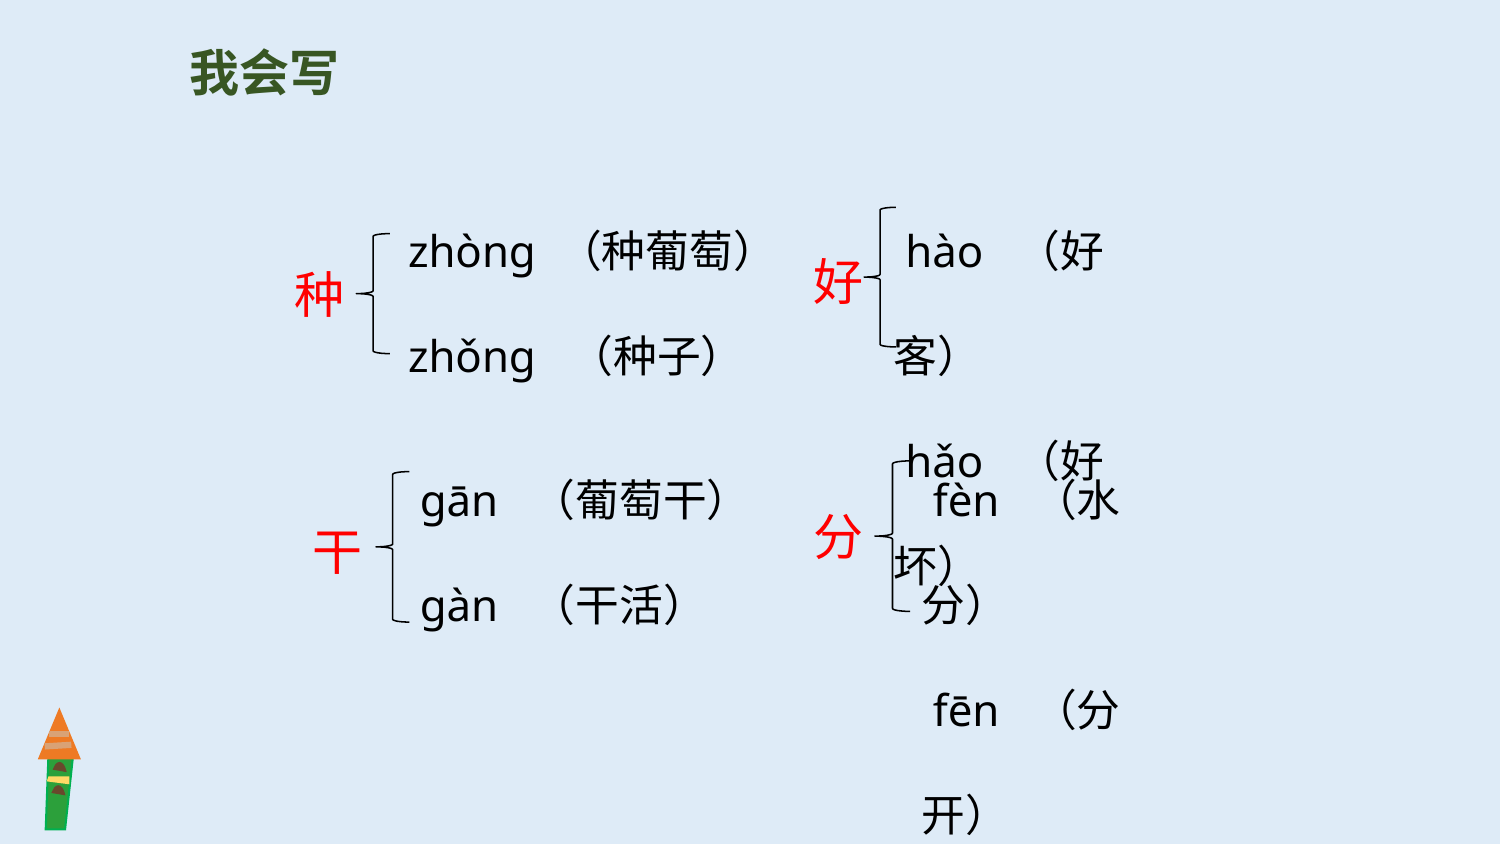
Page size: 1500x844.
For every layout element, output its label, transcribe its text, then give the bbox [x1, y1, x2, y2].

text_box hào （好客） hǎo （好坏） [882, 165, 1172, 535]
text_box [874, 460, 911, 612]
text_box fèn （水分） fēn （分开） [910, 414, 1200, 844]
text_box 种 [283, 257, 357, 329]
text_box zhòng （种葡萄） zhǒng （种子） [385, 165, 802, 387]
text_box 好 [802, 245, 875, 317]
text_box [356, 233, 385, 354]
text_box [375, 472, 397, 622]
text_box 分 [801, 500, 875, 572]
text_box 干 [301, 514, 374, 586]
text_box [864, 207, 896, 347]
text_box hào （好客） hǎo （好坏） [882, 537, 892, 597]
text_box gān （葡萄干） gàn （干活） [397, 414, 814, 637]
text_box 我会写 [177, 35, 351, 107]
